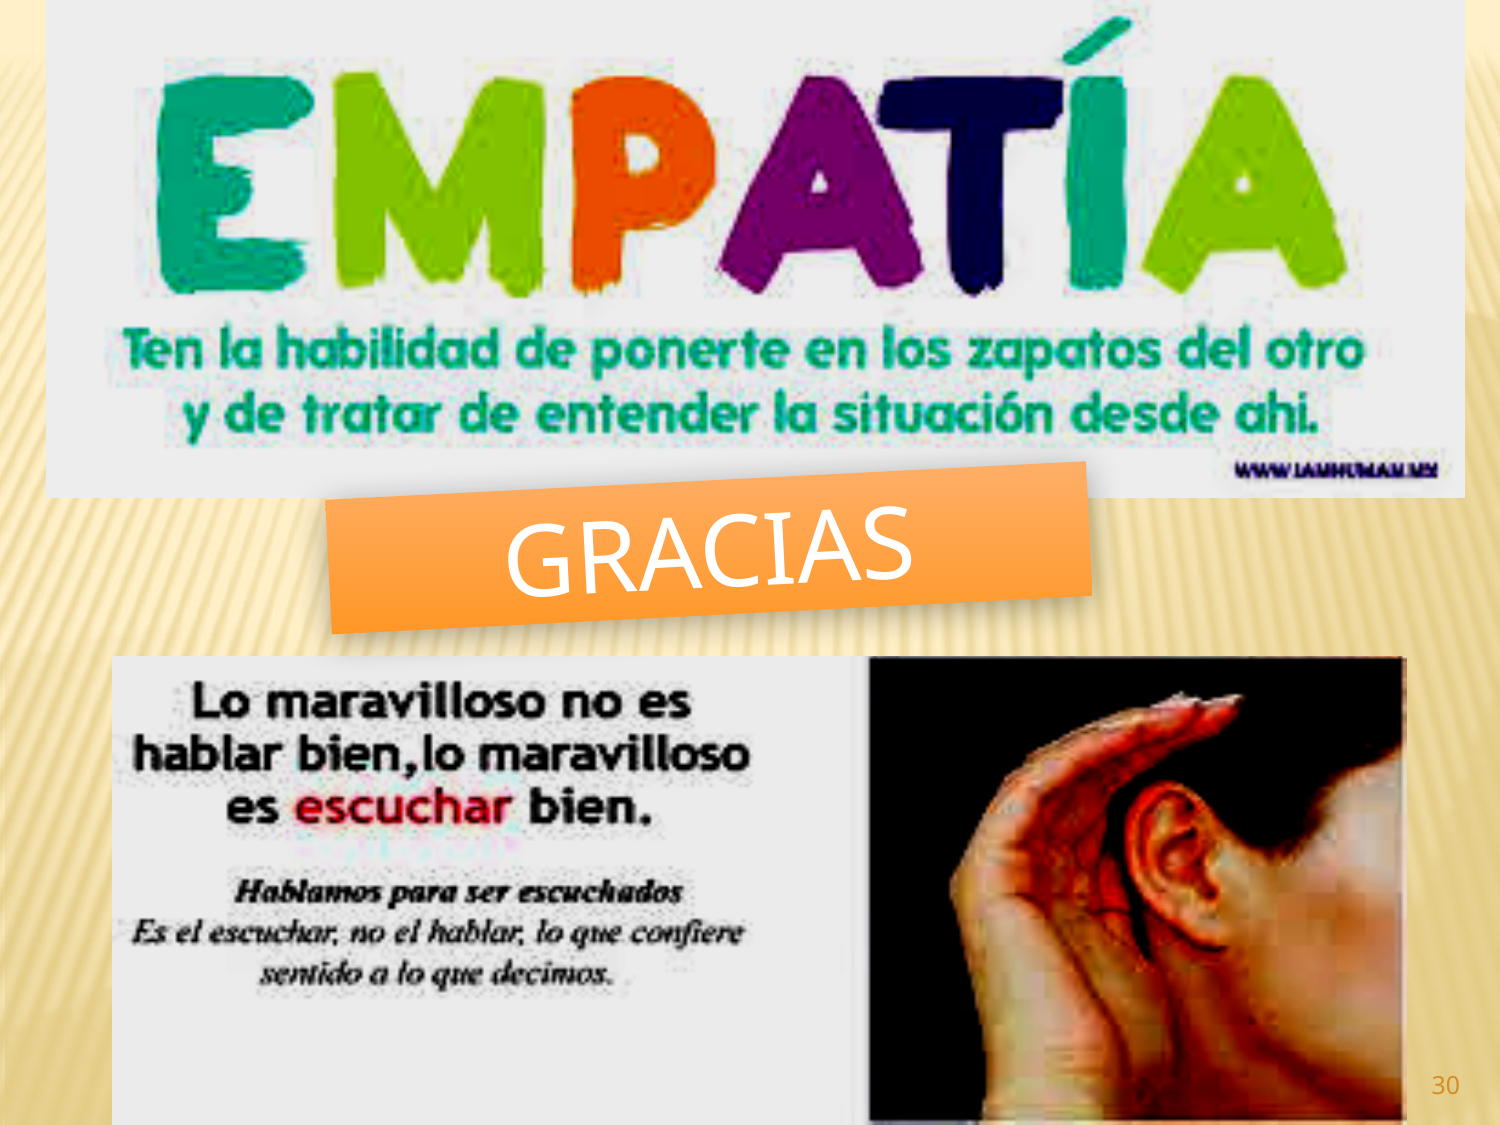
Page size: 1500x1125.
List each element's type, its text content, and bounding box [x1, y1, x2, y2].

picture [111, 655, 1407, 1125]
picture [46, 0, 1466, 498]
text_box GRACIAS [325, 516, 1094, 636]
slide_number 30 [1417, 1062, 1475, 1103]
